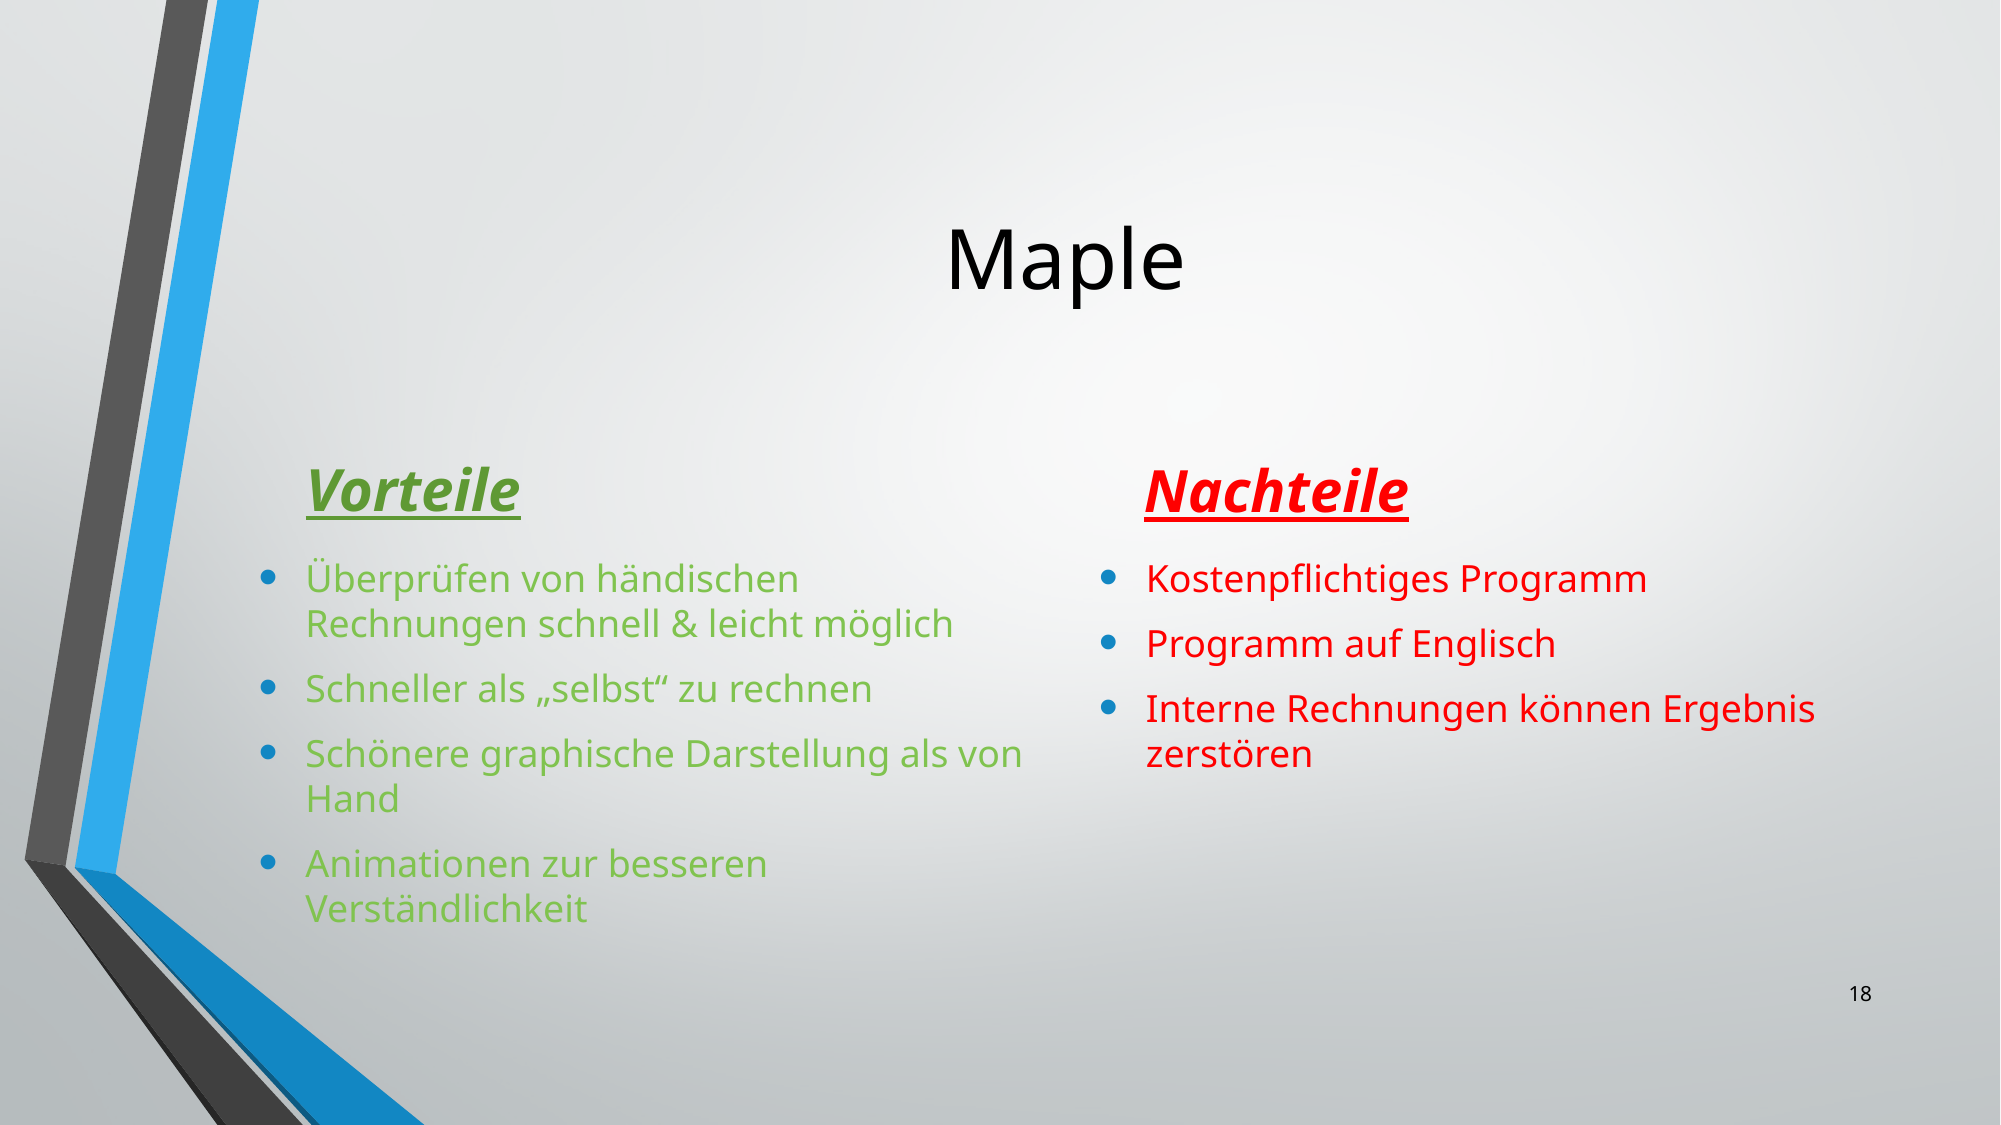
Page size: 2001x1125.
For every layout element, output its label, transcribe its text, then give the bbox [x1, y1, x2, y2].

list Kostenpflichtiges Programm Programm auf Englisch Interne Rechnungen können Ergebnis zerstören [1083, 547, 1887, 950]
slide_number 18 [1796, 965, 1887, 1025]
list Nachteile [1128, 437, 1887, 532]
title Maple [243, 112, 1887, 400]
list Vorteile [290, 436, 1047, 531]
list Überprüfen von händischen Rechnungen schnell & leicht möglich Schneller als „selbst“ zu rechnen Schönere graphische Darstellung als von Hand Animationen zur besseren Verständlichkeit [243, 547, 1047, 950]
